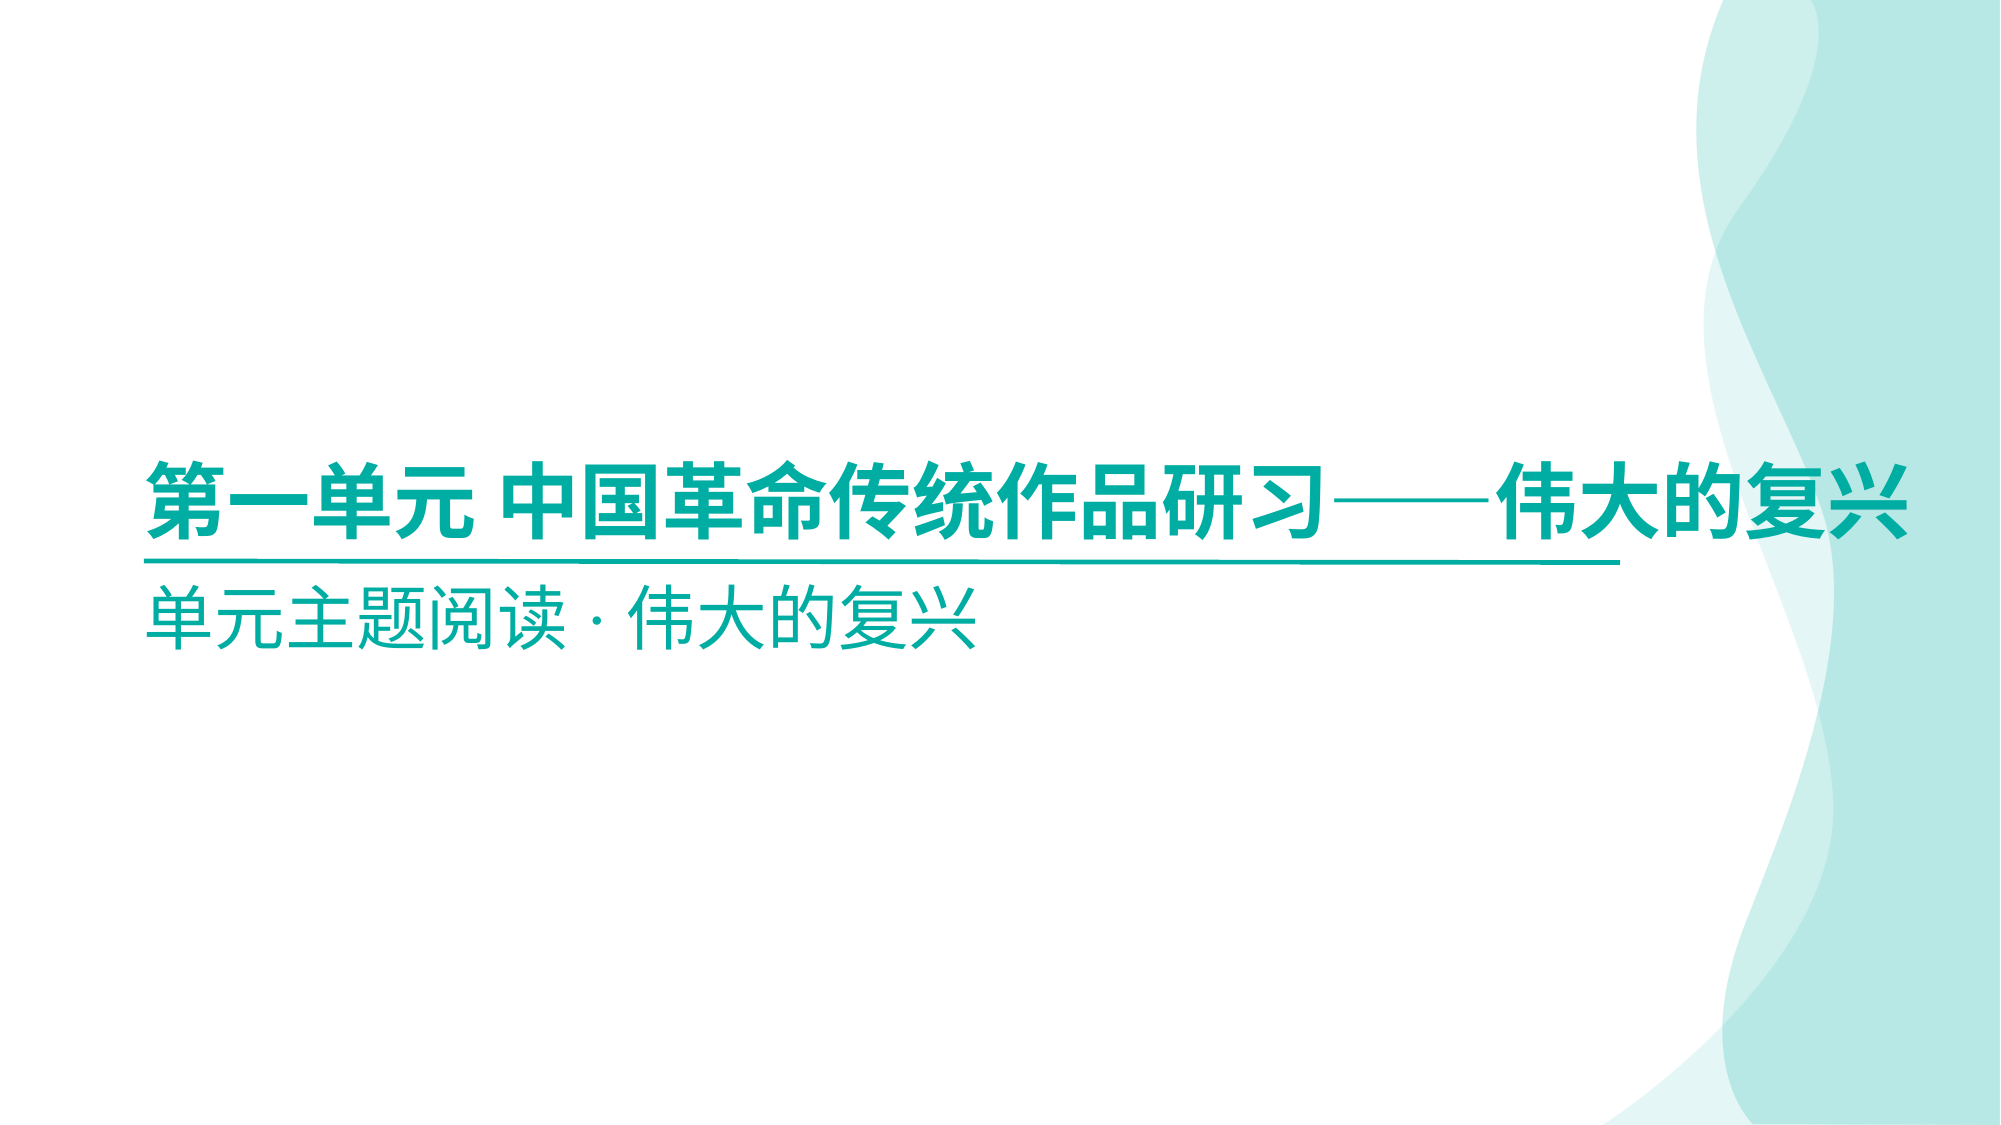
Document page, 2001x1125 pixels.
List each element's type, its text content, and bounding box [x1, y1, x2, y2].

picture [0, 0, 2000, 1125]
text_box 第一单元 中国革命传统作品研习——伟大的复兴 [143, 430, 1976, 549]
text_box 单元主题阅读·伟大的复兴 [143, 572, 1946, 744]
